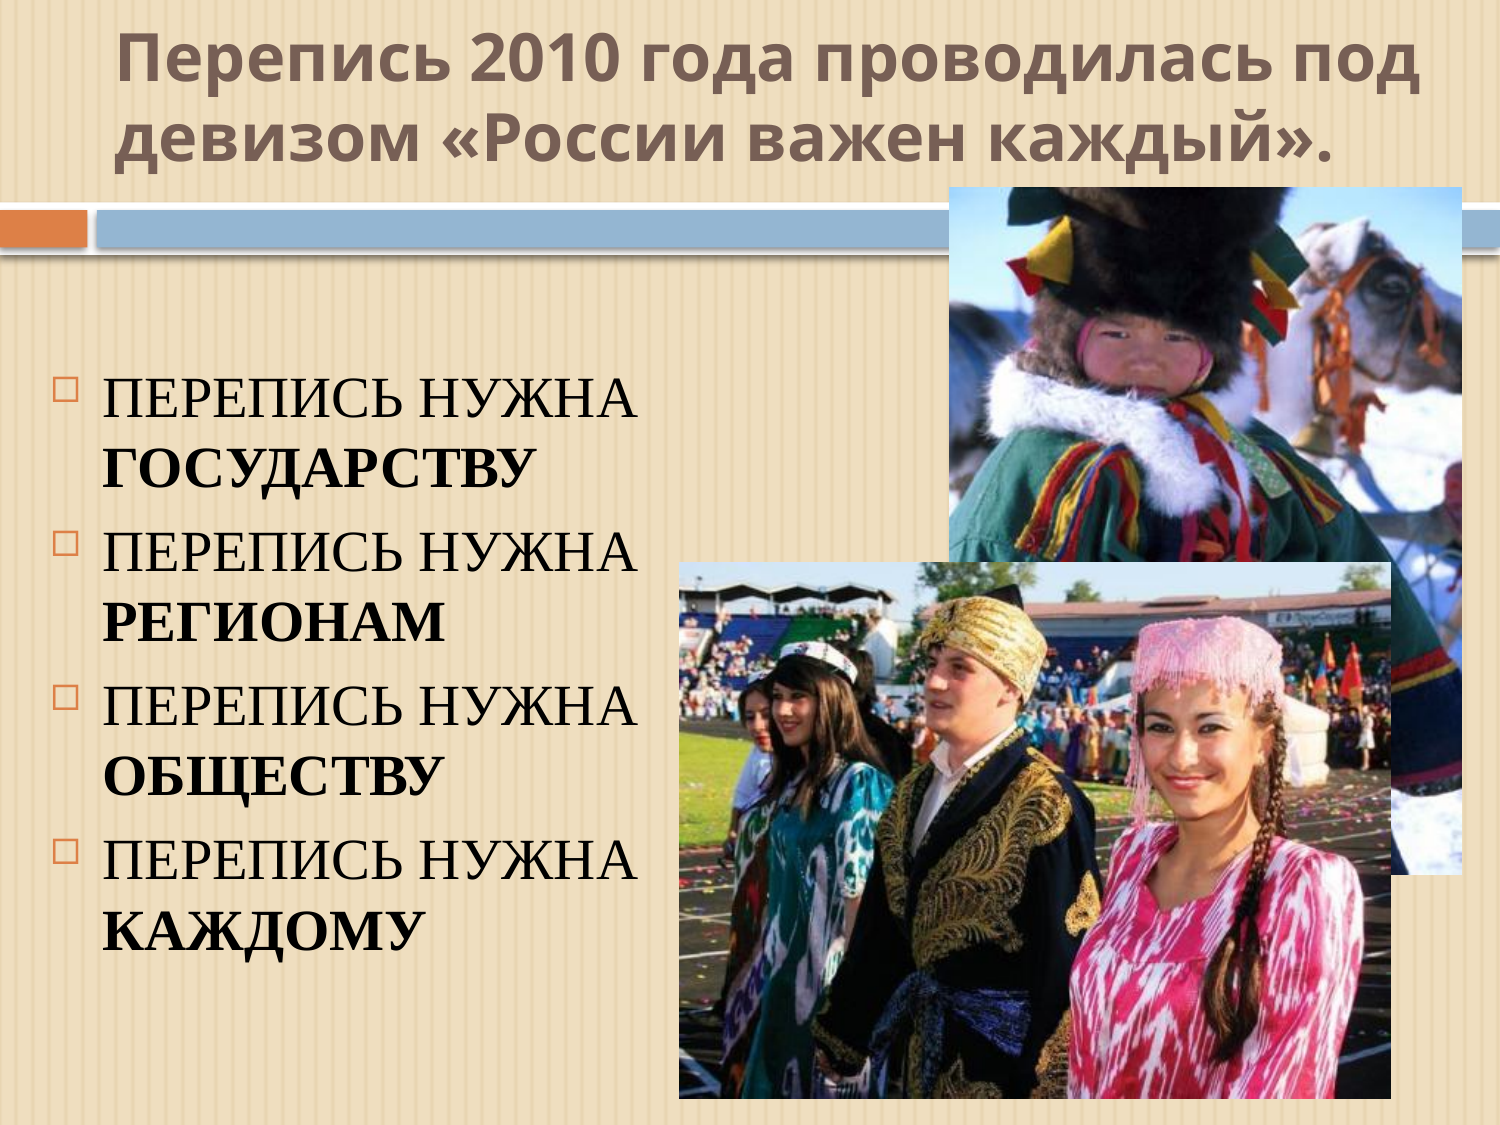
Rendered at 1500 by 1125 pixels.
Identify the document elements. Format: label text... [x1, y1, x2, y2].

title Перепись 2010 года проводилась под девизом «России важен каждый». [99, 70, 1438, 200]
list ПЕРЕПИСЬ НУЖНА ГОСУДАРСТВУ ПЕРЕПИСЬ НУЖНА РЕГИОНАМ ПЕРЕПИСЬ НУЖНА ОБЩЕСТВУ ПЕРЕПИСЬ НУЖНА КАЖДОМУ [35, 351, 797, 1125]
picture [948, 187, 1462, 876]
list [679, 562, 1391, 1099]
